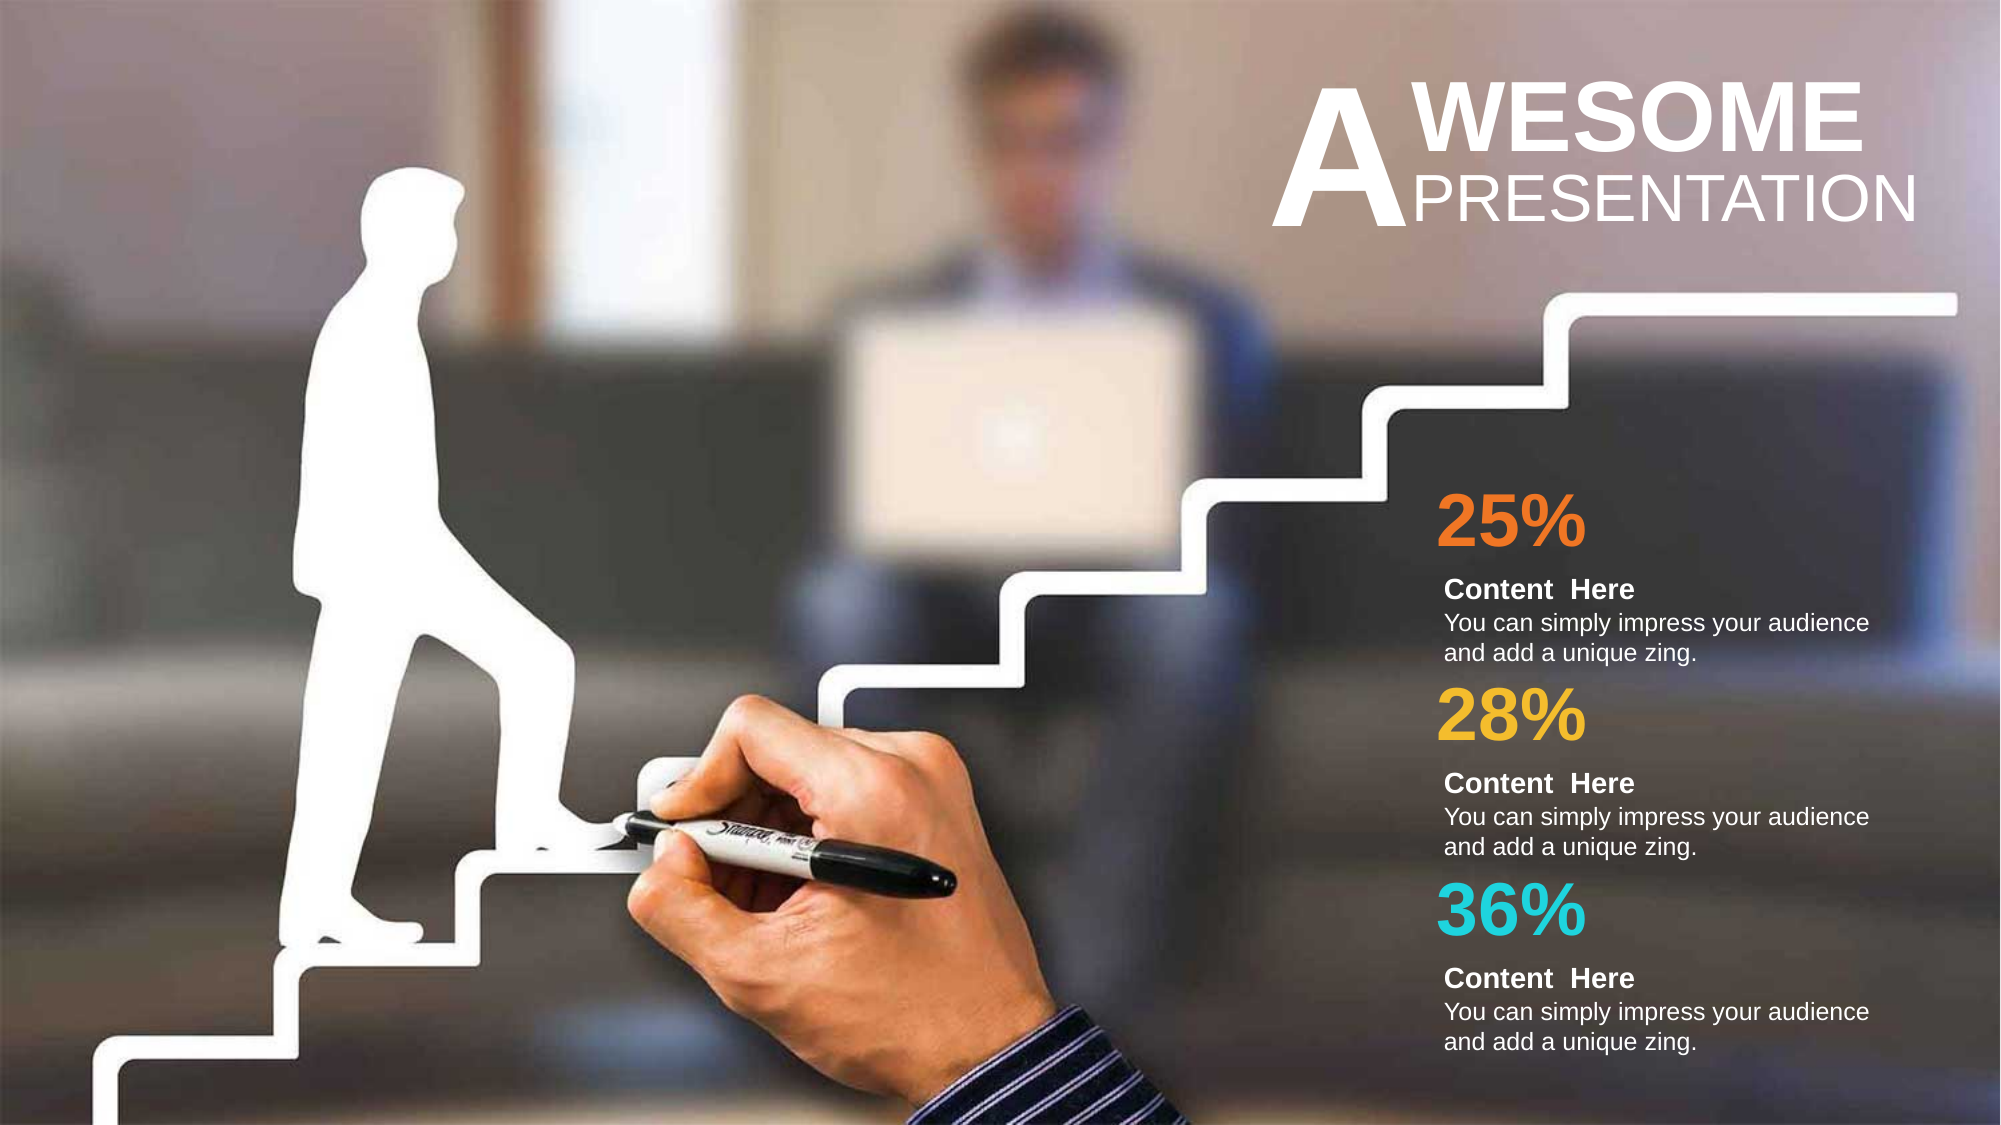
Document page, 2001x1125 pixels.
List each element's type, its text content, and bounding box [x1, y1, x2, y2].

text_box 28% [1428, 675, 1671, 756]
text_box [1428, 951, 1929, 1064]
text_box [1428, 756, 1929, 869]
text_box 25% [1428, 471, 1671, 562]
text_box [1252, 36, 1948, 256]
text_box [1428, 562, 1929, 675]
text_box 36% [1428, 869, 1671, 951]
picture [0, 0, 2001, 1125]
